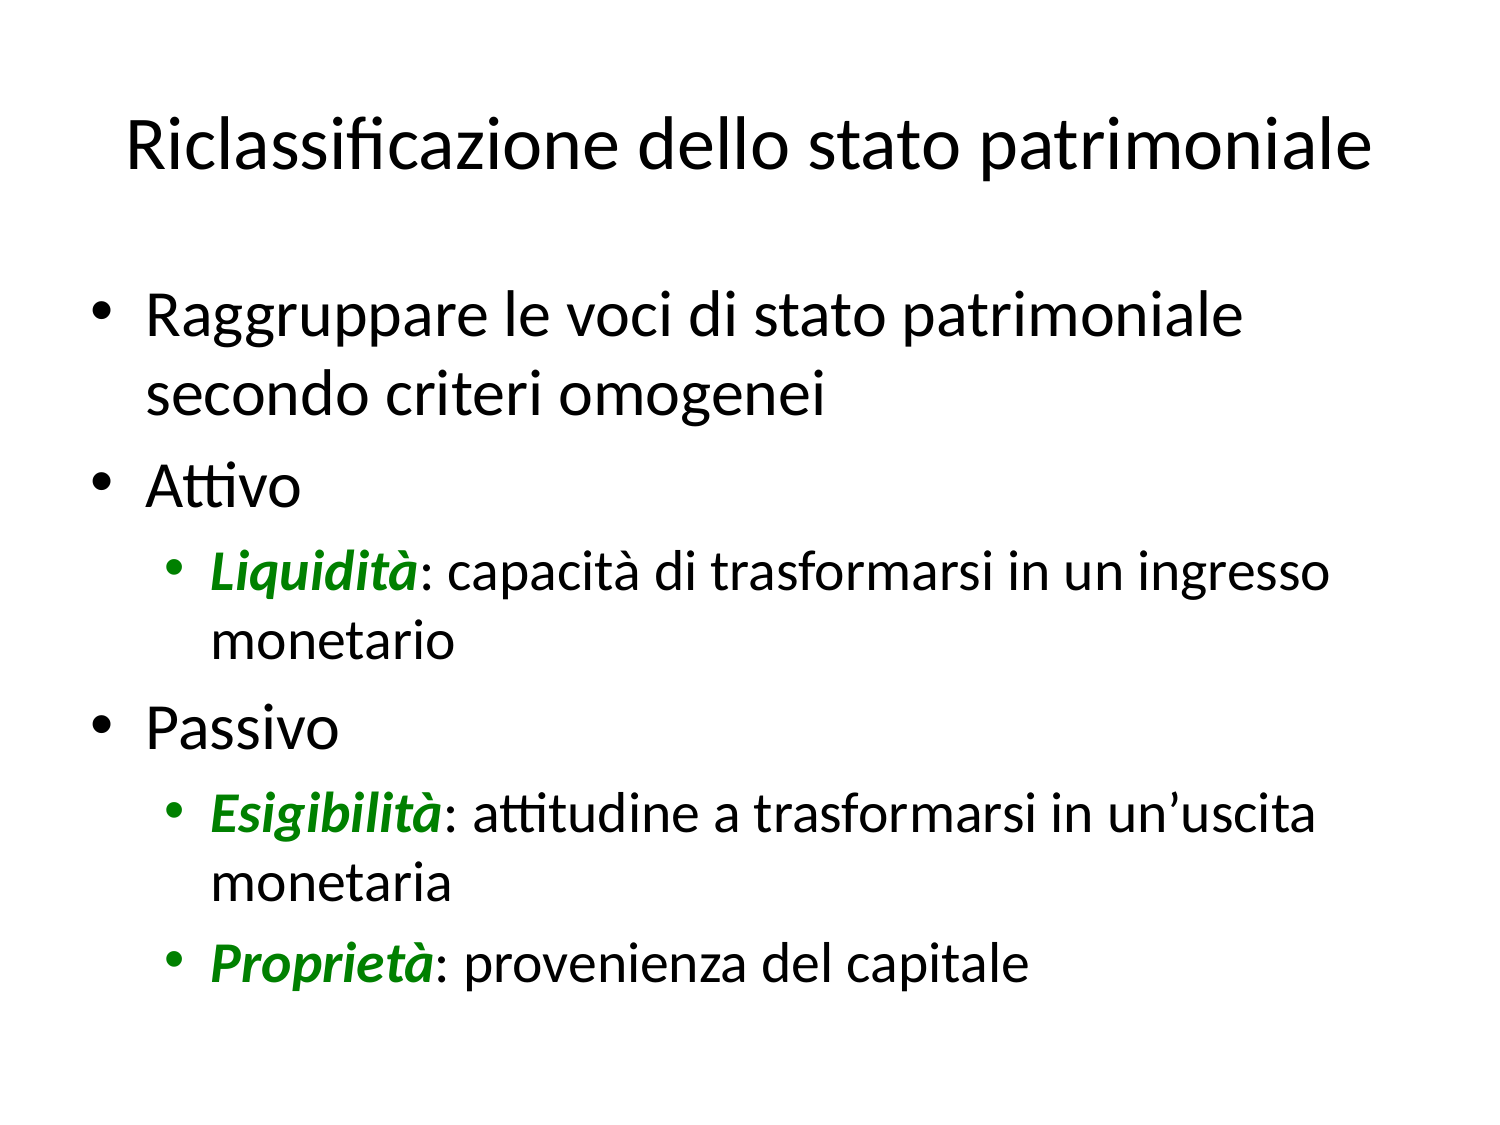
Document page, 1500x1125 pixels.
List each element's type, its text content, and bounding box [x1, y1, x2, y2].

title Riclassificazione dello stato patrimoniale [75, 45, 1425, 233]
list Raggruppare le voci di stato patrimoniale secondo criteri omogenei Attivo Liquidità: capacità di trasformarsi in un ingresso monetario Passivo Esigibilità: attitudine a trasformarsi in un’uscita monetaria Proprietà: provenienza del capitale [75, 262, 1425, 1005]
